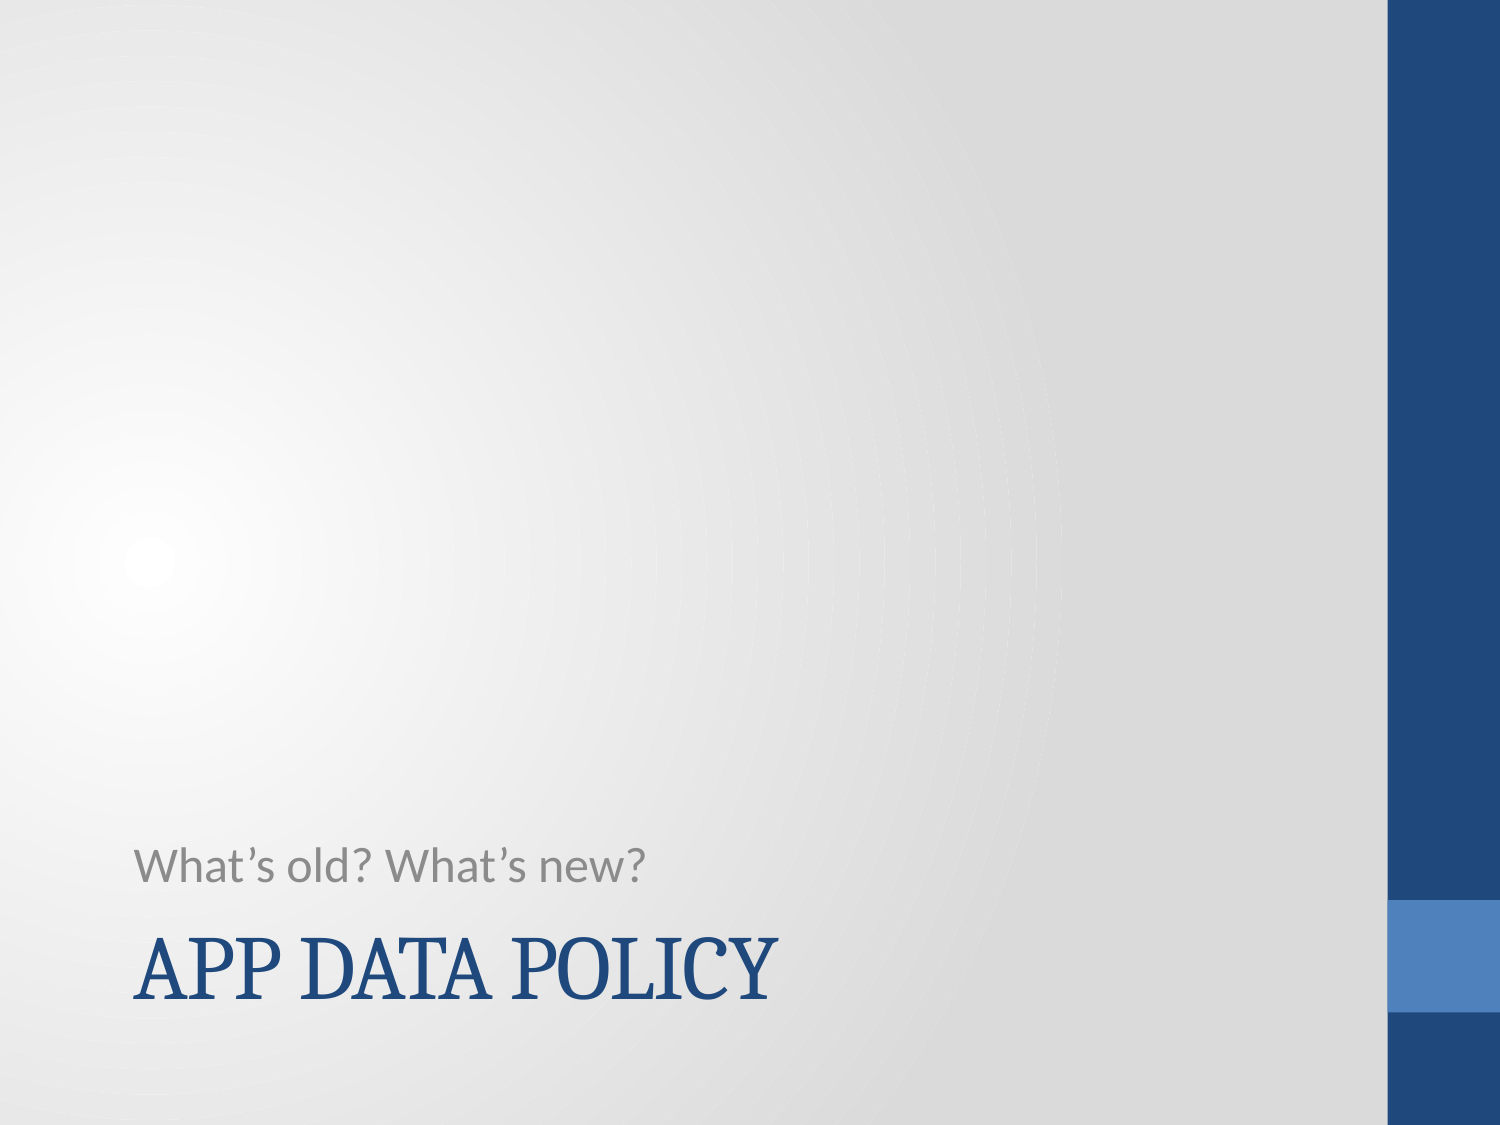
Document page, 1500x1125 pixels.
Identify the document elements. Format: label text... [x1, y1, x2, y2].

title APP Data Policy [118, 900, 1375, 1092]
list What’s old? What’s new? [118, 632, 1125, 900]
